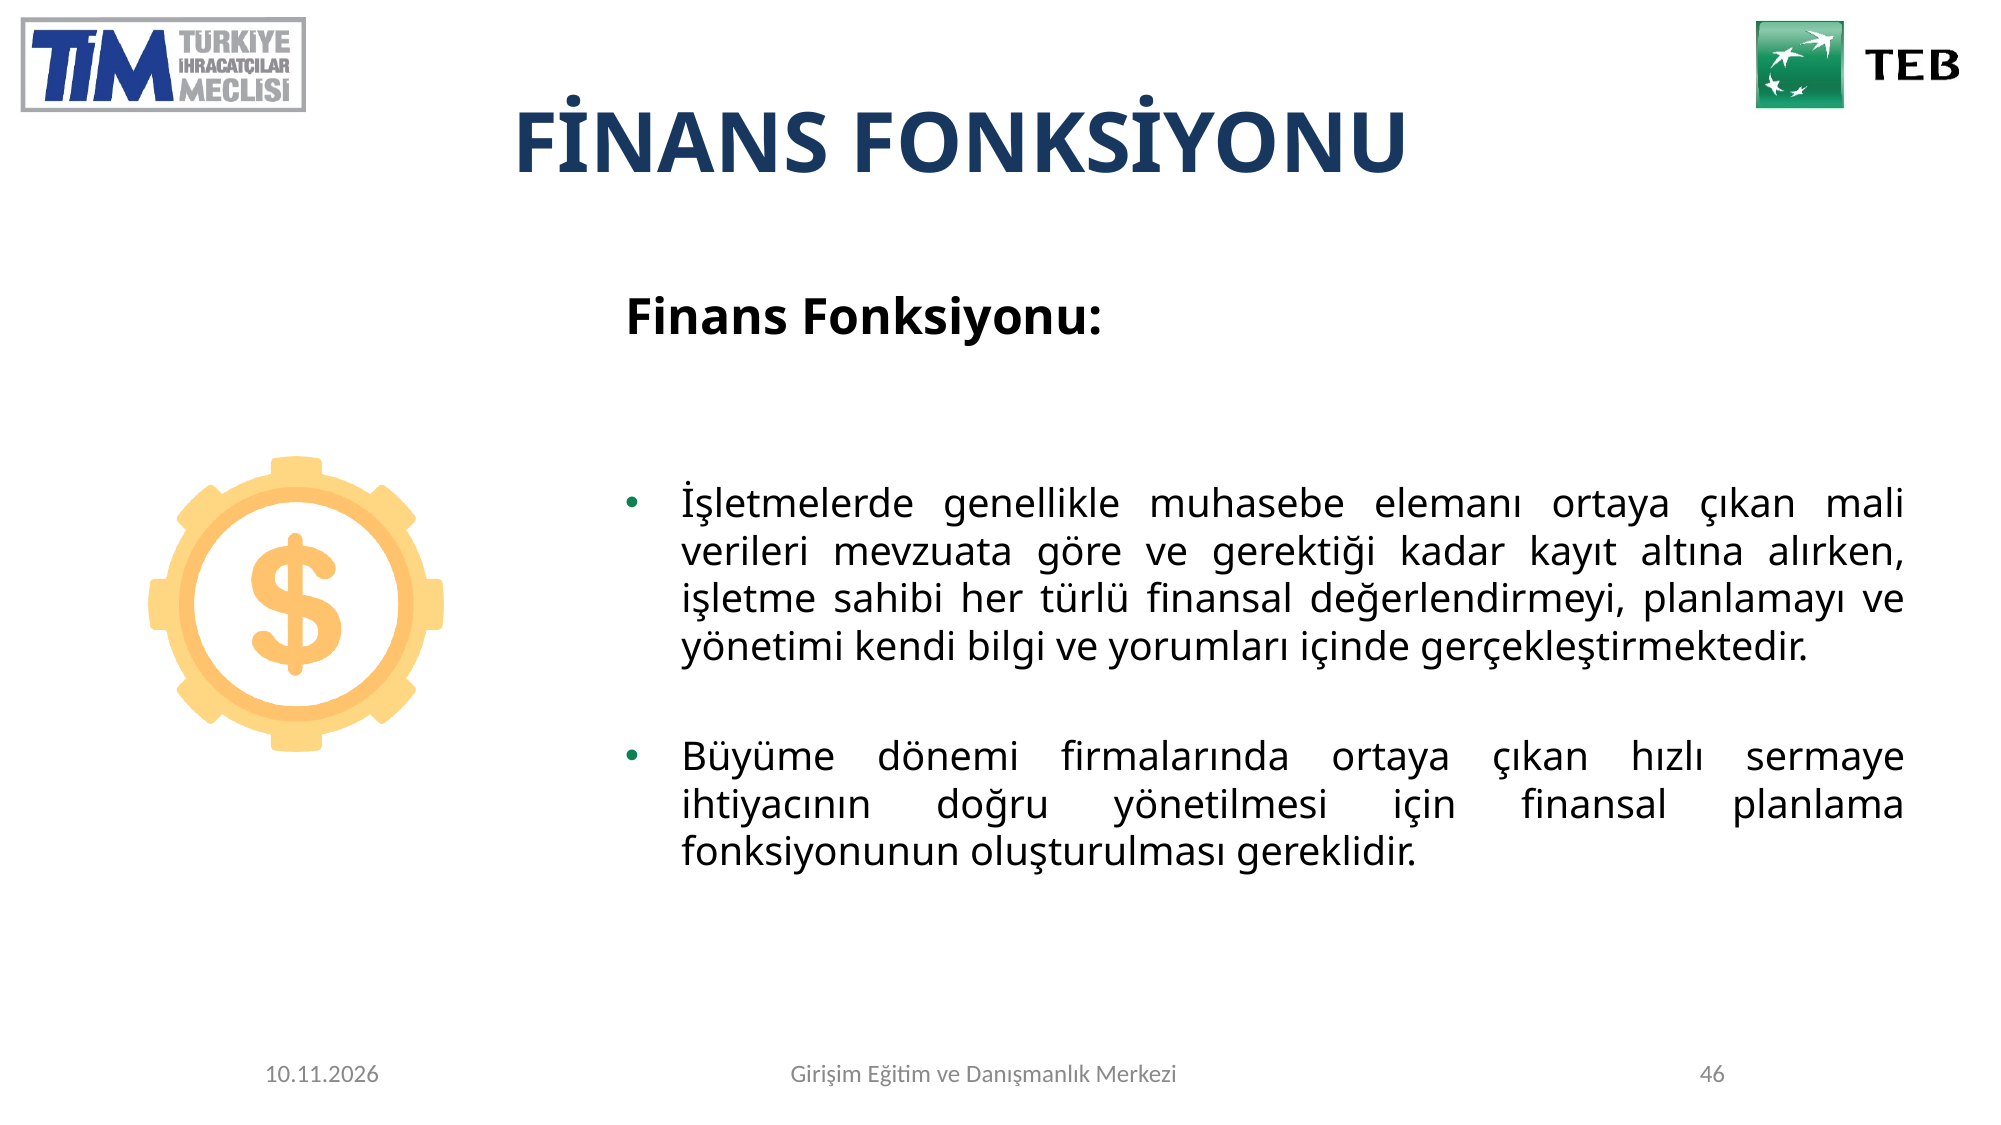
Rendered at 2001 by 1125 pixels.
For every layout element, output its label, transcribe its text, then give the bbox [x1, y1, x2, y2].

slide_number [249, 1042, 654, 1103]
picture [19, 15, 308, 114]
picture [148, 455, 445, 752]
list Finans Fonksiyonu: İşletmelerde genellikle muhasebe elemanı ortaya çıkan mali verileri mevzuata göre ve gerektiği kadar kayıt altına alırken, işletme sahibi her türlü finansal değerlendirmeyi, planlamayı ve yönetimi kendi bilgi ve yorumları içinde gerçekleştirmektedir. Büyüme dönemi firmalarında ortaya çıkan hızlı sermaye ihtiyacının doğru yönetilmesi için finansal planlama fonksiyonunun oluşturulması gereklidir. [610, 277, 1922, 1043]
slide_number 46 [1314, 1042, 1741, 1103]
footer Girişim Eğitim ve Danışmanlık Merkezi [700, 1042, 1268, 1103]
picture [1751, 15, 1967, 114]
title FİNANS FONKSİYONU [275, 45, 1648, 233]
